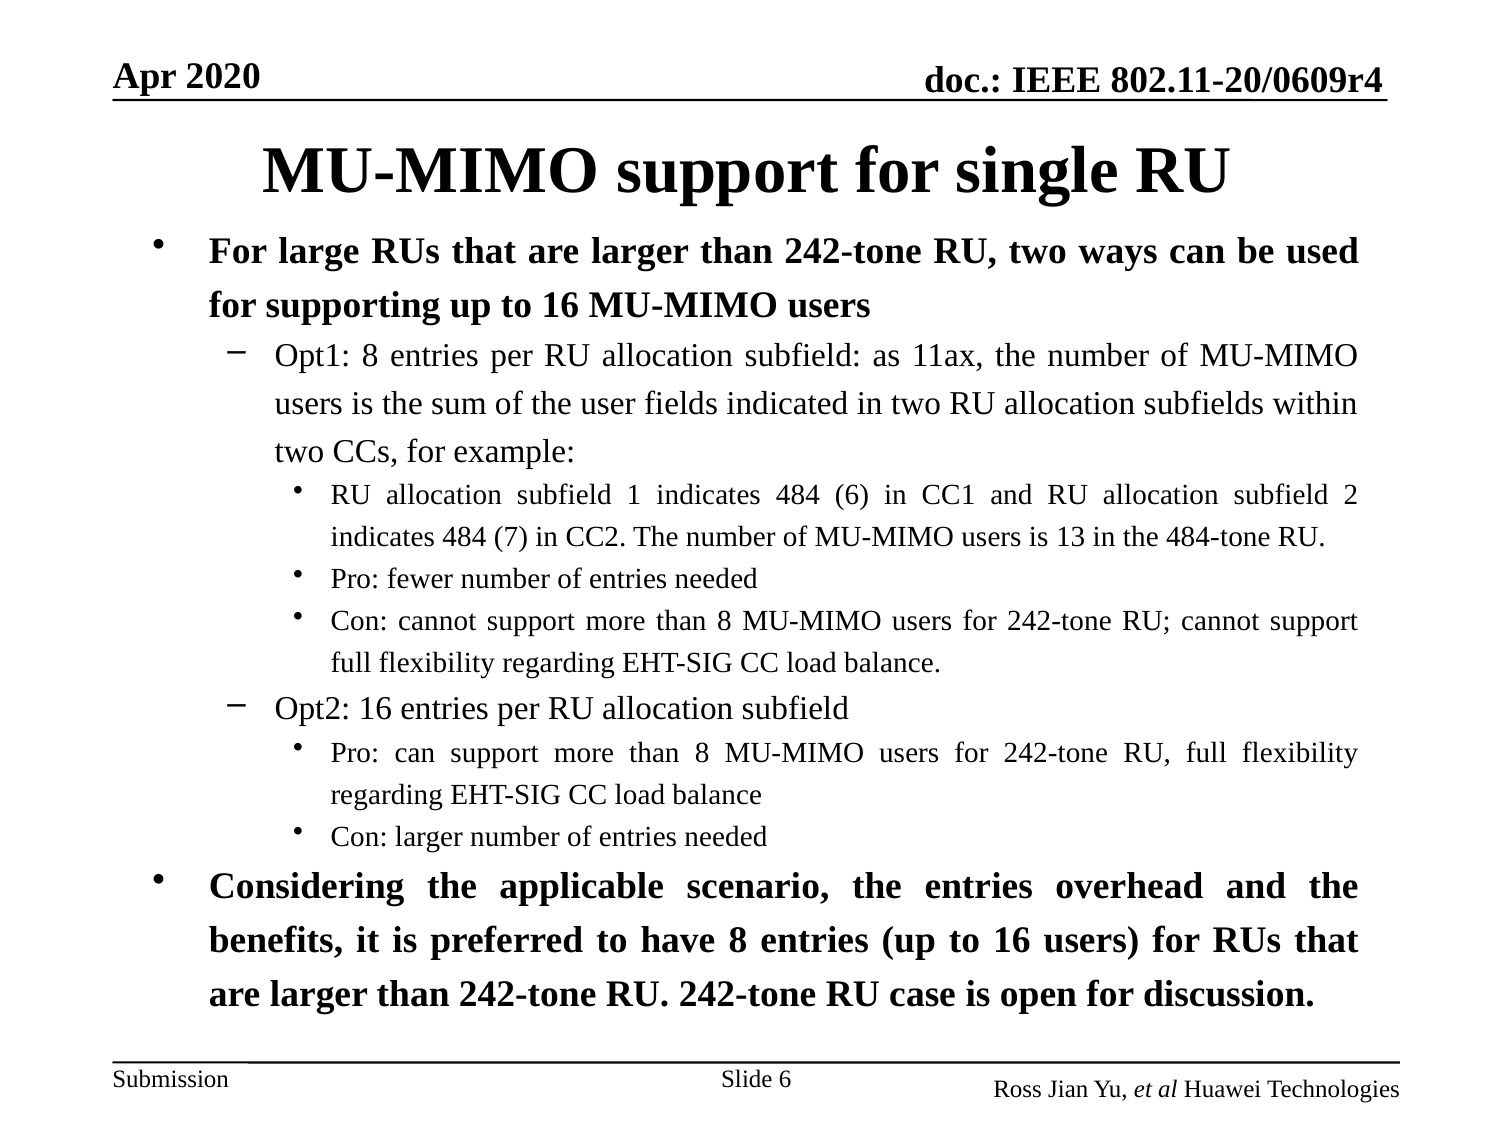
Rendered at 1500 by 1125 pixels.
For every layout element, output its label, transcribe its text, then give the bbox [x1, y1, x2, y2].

slide_number Slide 6 [712, 1061, 800, 1093]
list For large RUs that are larger than 242-tone RU, two ways can be used for supporting up to 16 MU-MIMO users Opt1: 8 entries per RU allocation subfield: as 11ax, the number of MU-MIMO users is the sum of the user fields indicated in two RU allocation subfields within two CCs, for example: RU allocation subfield 1 indicates 484 (6) in CC1 and RU allocation subfield 2 indicates 484 (7) in CC2. The number of MU-MIMO users is 13 in the 484-tone RU. Pro: fewer number of entries needed Con: cannot support more than 8 MU-MIMO users for 242-tone RU; cannot support full flexibility regarding EHT-SIG CC load balance. Opt2: 16 entries per RU allocation subfield Pro: can support more than 8 MU-MIMO users for 242-tone RU, full flexibility regarding EHT-SIG CC load balance Con: larger number of entries needed Considering the applicable scenario, the entries overhead and the benefits, it is preferred to have 8 entries (up to 16 users) for RUs that are larger than 242-tone RU. 242-tone RU case is open for discussion. [137, 210, 1376, 1026]
title MU-MIMO support for single RU [99, 121, 1413, 210]
